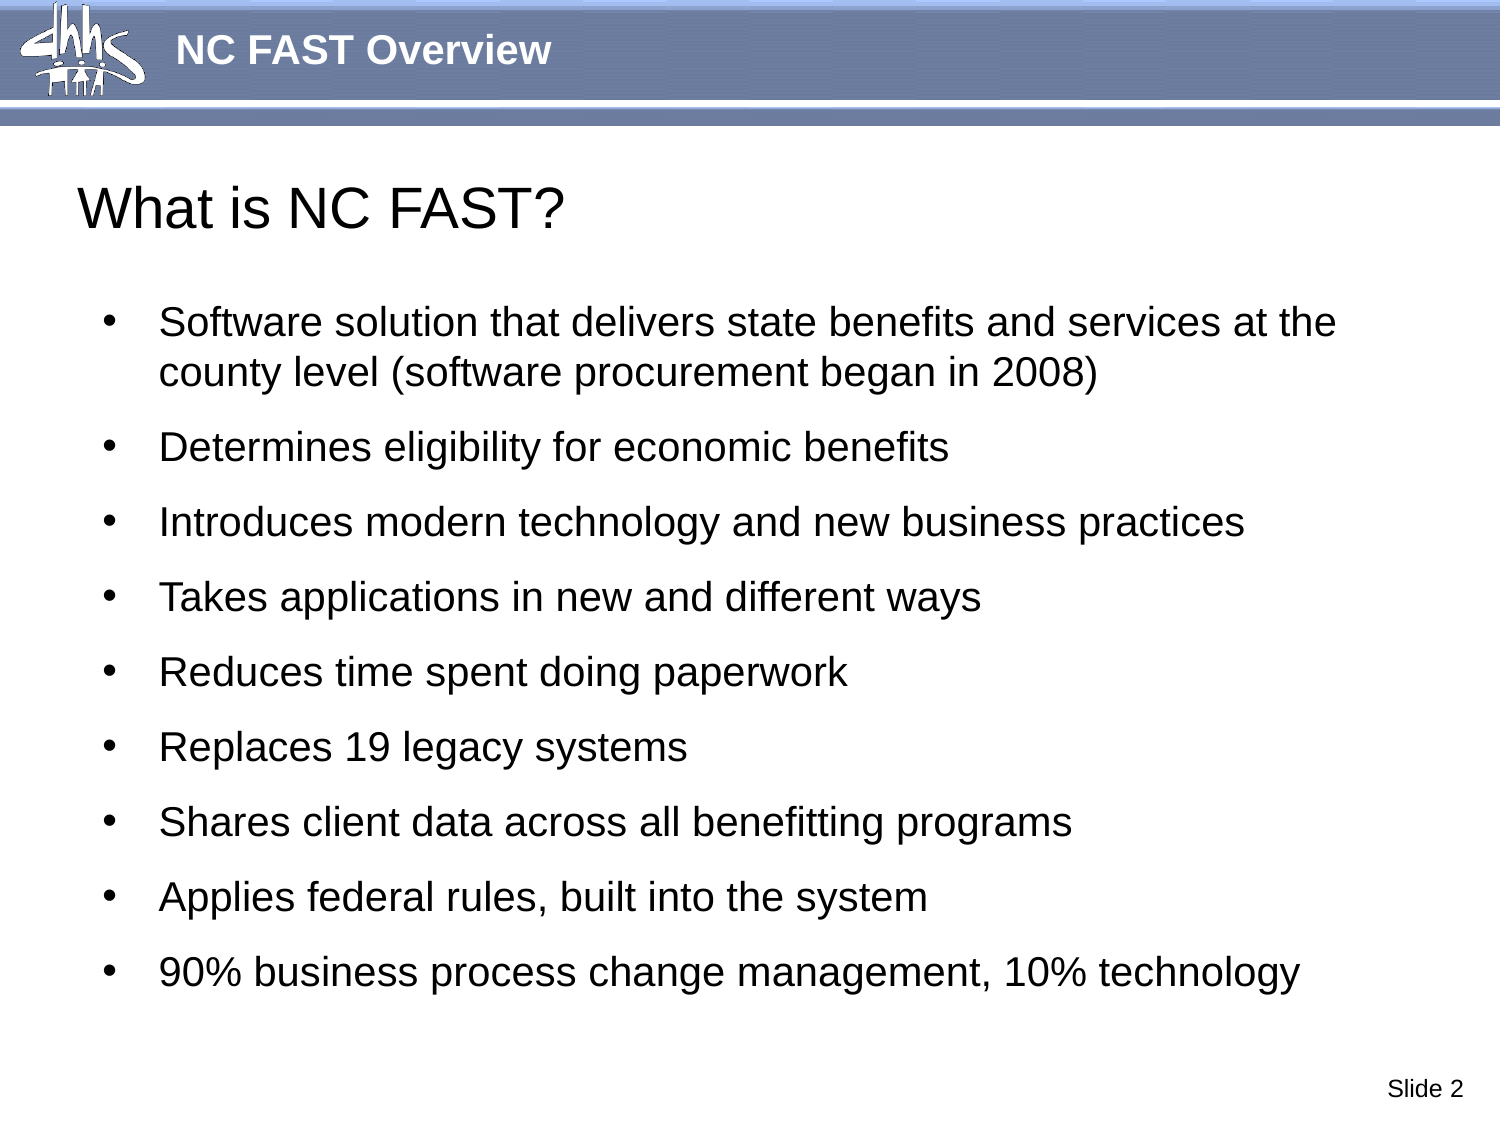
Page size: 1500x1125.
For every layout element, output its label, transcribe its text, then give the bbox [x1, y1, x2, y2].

text_box Software solution that delivers state benefits and services at the county level (software procurement began in 2008) Determines eligibility for economic benefits Introduces modern technology and new business practices Takes applications in new and different ways Reduces time spent doing paperwork Replaces 19 legacy systems Shares client data across all benefitting programs Applies federal rules, built into the system 90% business process change management, 10% technology [87, 287, 1413, 1013]
text_box NC FAST Overview [160, 15, 1388, 91]
text_box What is NC FAST? [62, 162, 1388, 263]
picture [18, 0, 147, 97]
